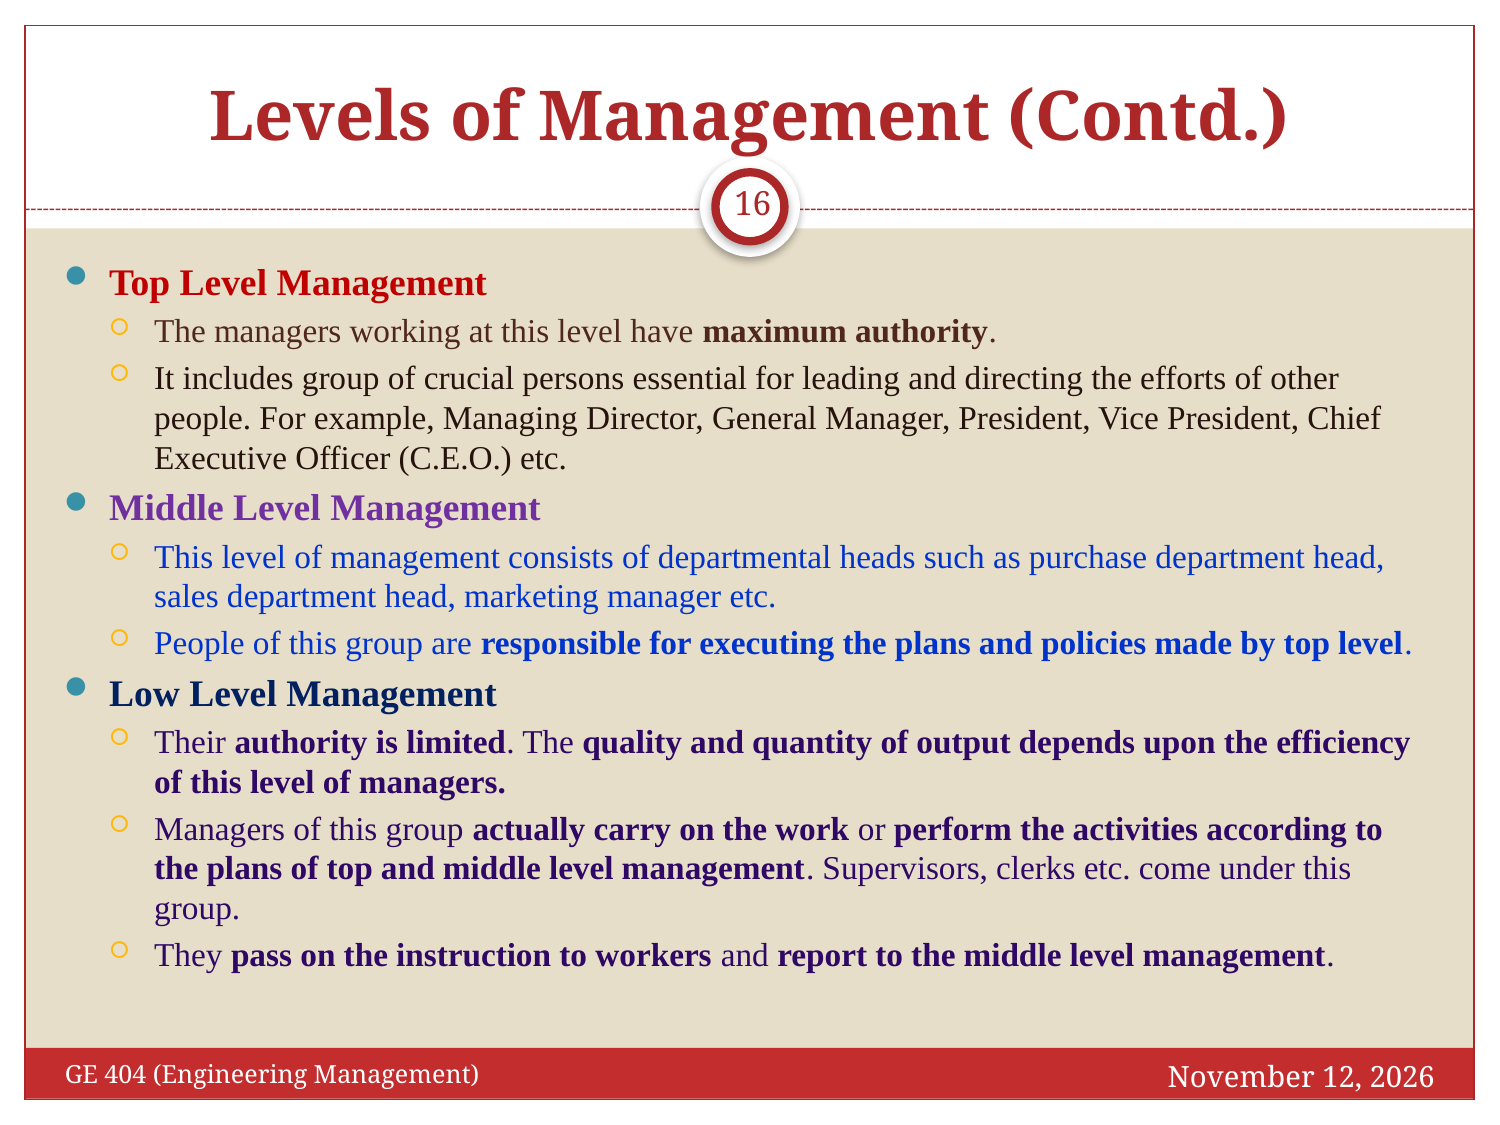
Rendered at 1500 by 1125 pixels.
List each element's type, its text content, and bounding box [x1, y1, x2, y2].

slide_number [950, 1050, 1450, 1111]
slide_number 16 [715, 168, 791, 241]
list Top Level Management The managers working at this level have maximum authority. It includes group of crucial persons essential for leading and directing the efforts of other people. For example, Managing Director, General Manager, President, Vice President, Chief Executive Officer (C.E.O.) etc. Middle Level Management This level of management consists of departmental heads such as purchase department head, sales department head, marketing manager etc. People of this group are responsible for executing the plans and policies made by top level. Low Level Management Their authority is limited. The quality and quantity of output depends upon the efficiency of this level of managers. Managers of this group actually carry on the work or perform the activities according to the plans of top and middle level management. Supervisors, clerks etc. come under this group. They pass on the instruction to workers and report to the middle level management. [49, 250, 1445, 1051]
title Levels of Management (Contd.) [49, 37, 1450, 162]
footer GE 404 (Engineering Management) [50, 1051, 638, 1112]
